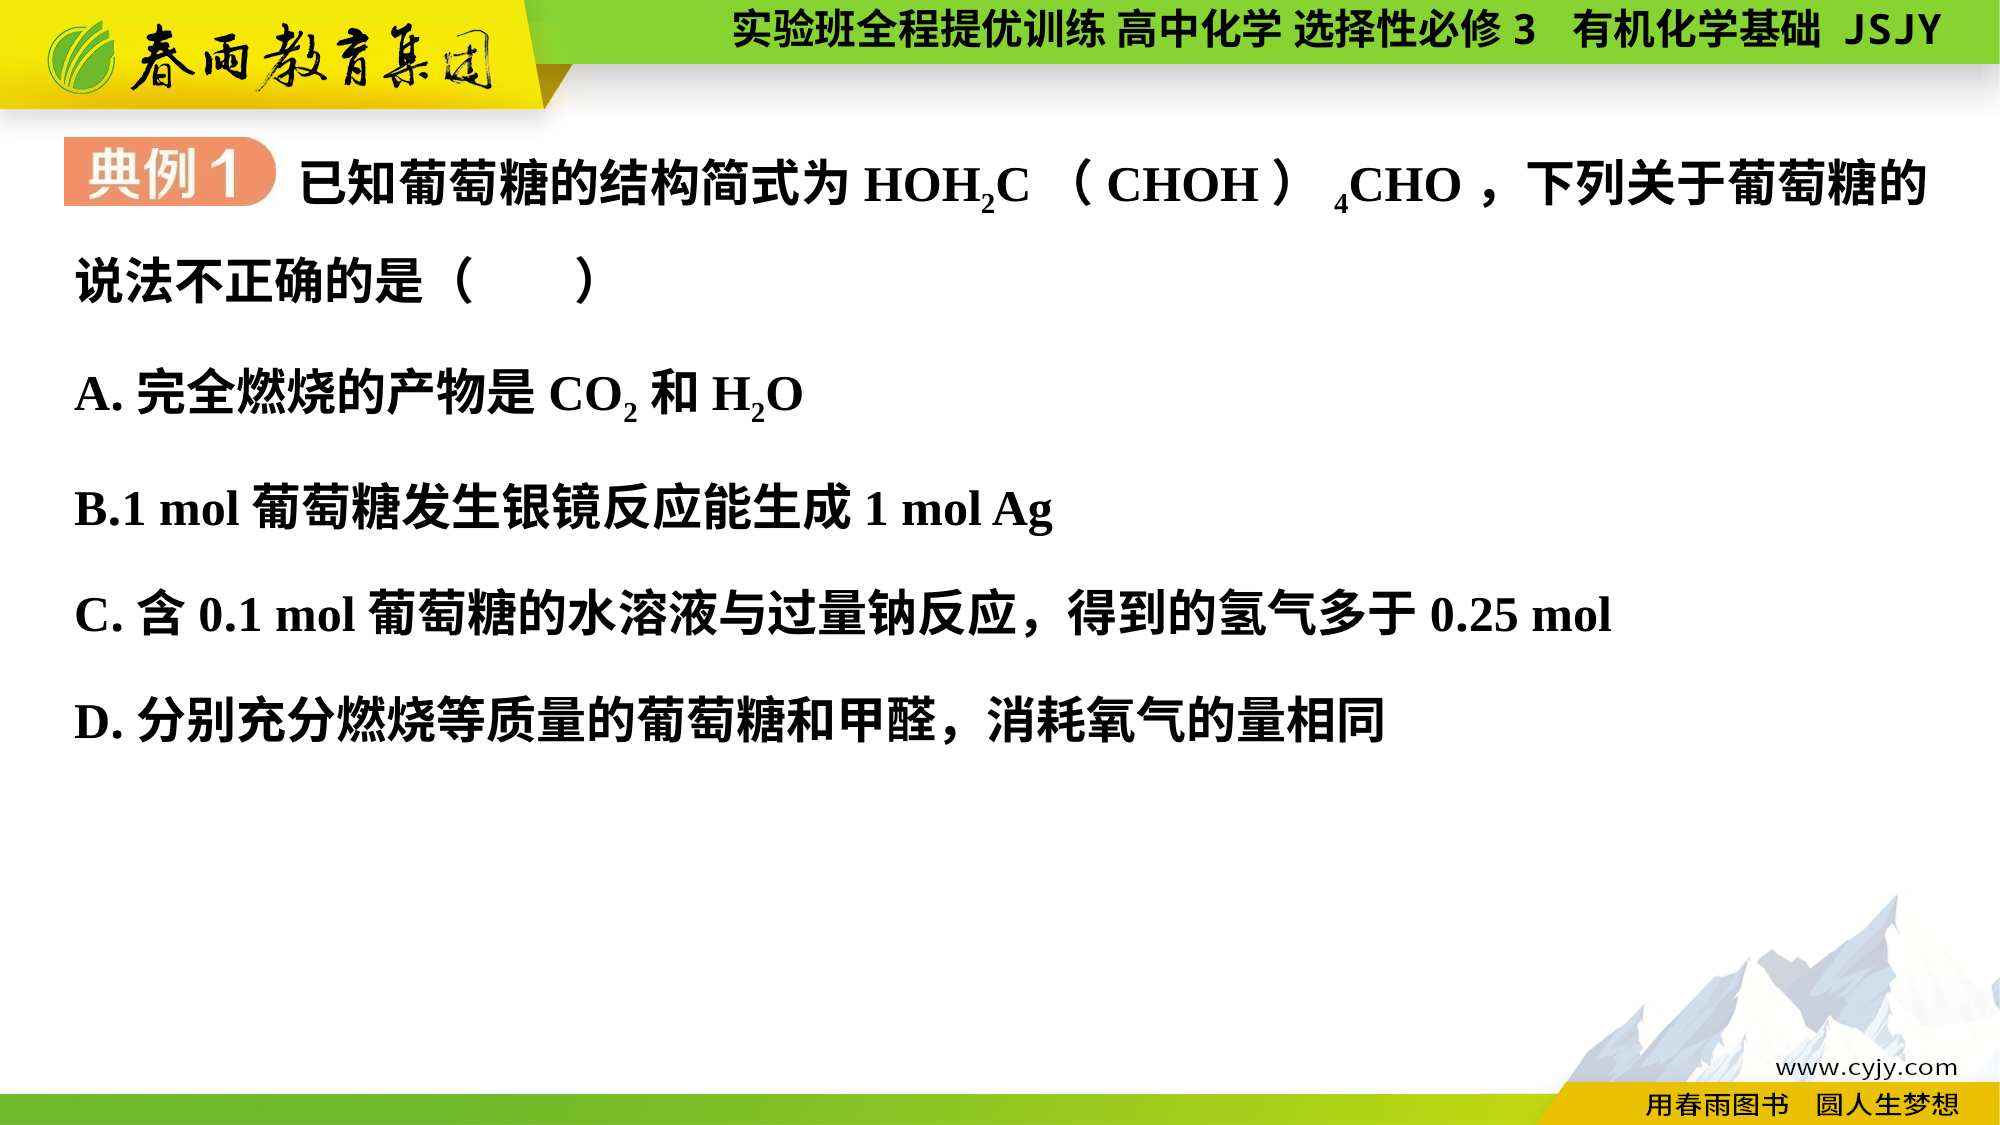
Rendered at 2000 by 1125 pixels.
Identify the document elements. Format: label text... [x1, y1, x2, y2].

list 已知葡萄糖的结构简式为HOH2C（CHOH）4CHO，下列关于葡萄糖的说法不正确的是（ ） A.完全燃烧的产物是CO2和H2O B.1 mol葡萄糖发生银镜反应能生成1 mol Ag C.含0.1 mol葡萄糖的水溶液与过量钠反应，得到的氢气多于0.25 mol D.分别充分燃烧等质量的葡萄糖和甲醛，消耗氧气的量相同 [59, 109, 1944, 726]
picture [0, 0, 2000, 1125]
